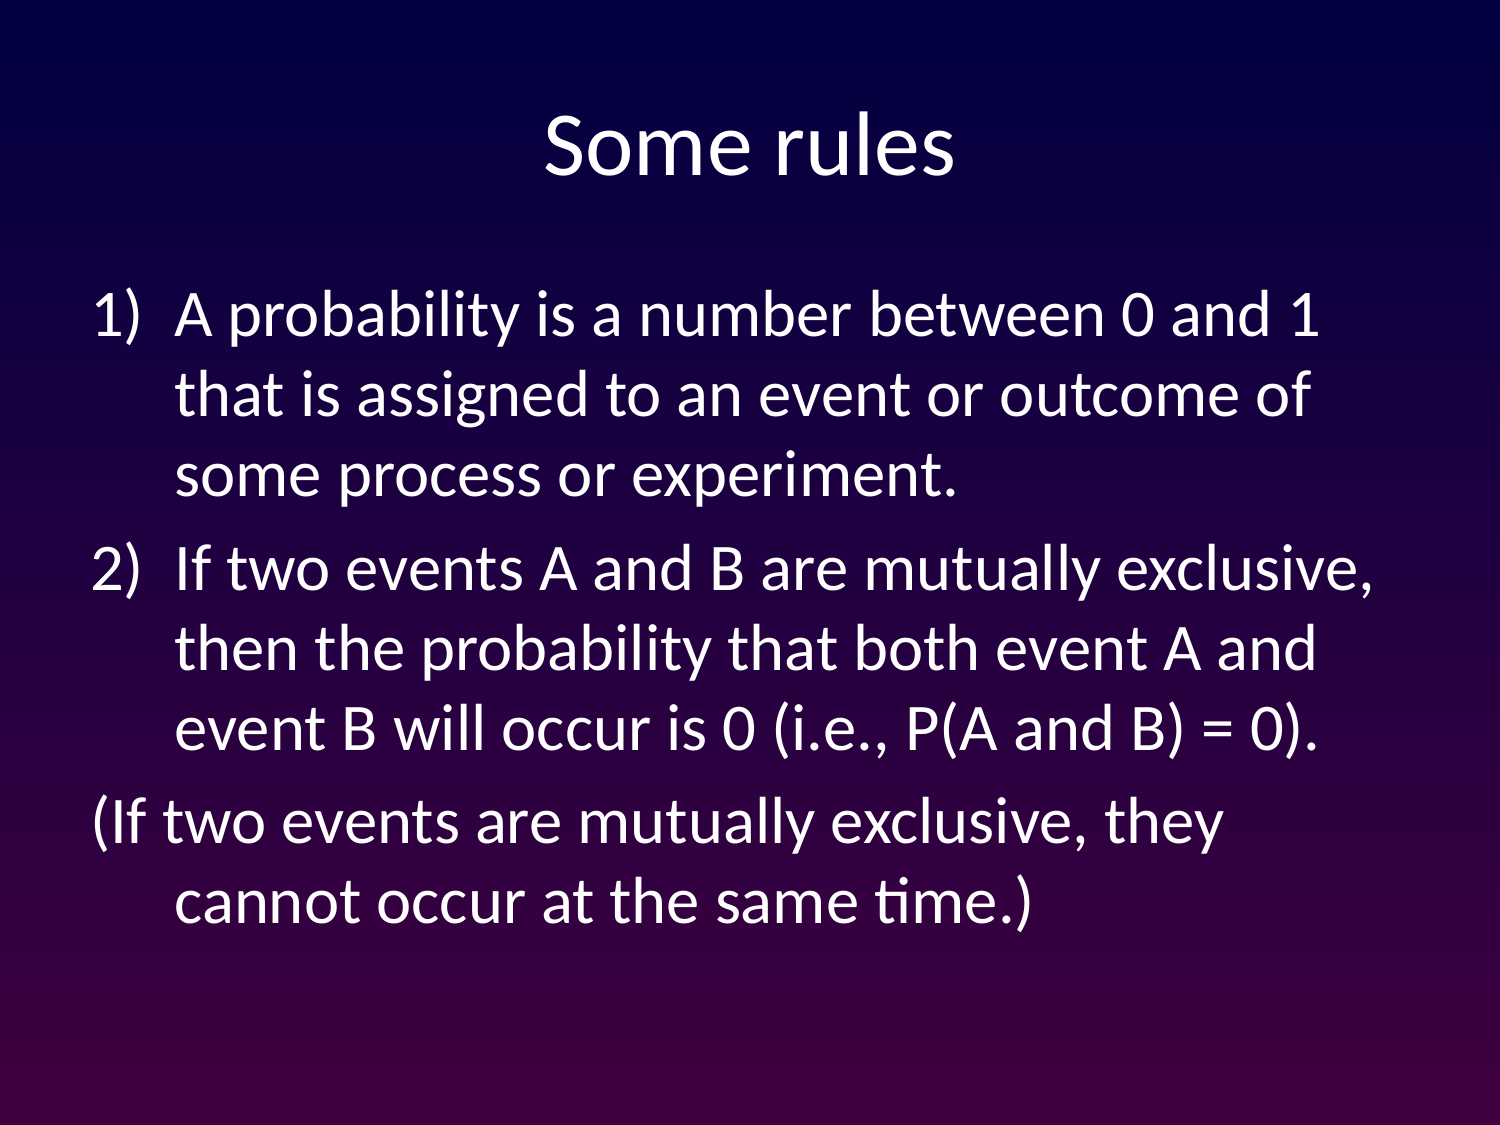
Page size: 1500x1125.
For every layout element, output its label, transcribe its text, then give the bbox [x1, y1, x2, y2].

title Some rules [75, 45, 1425, 233]
list A probability is a number between 0 and 1 that is assigned to an event or outcome of some process or experiment. If two events A and B are mutually exclusive, then the probability that both event A and event B will occur is 0 (i.e., P(A and B) = 0). (If two events are mutually exclusive, they cannot occur at the same time.) [75, 262, 1425, 1005]
